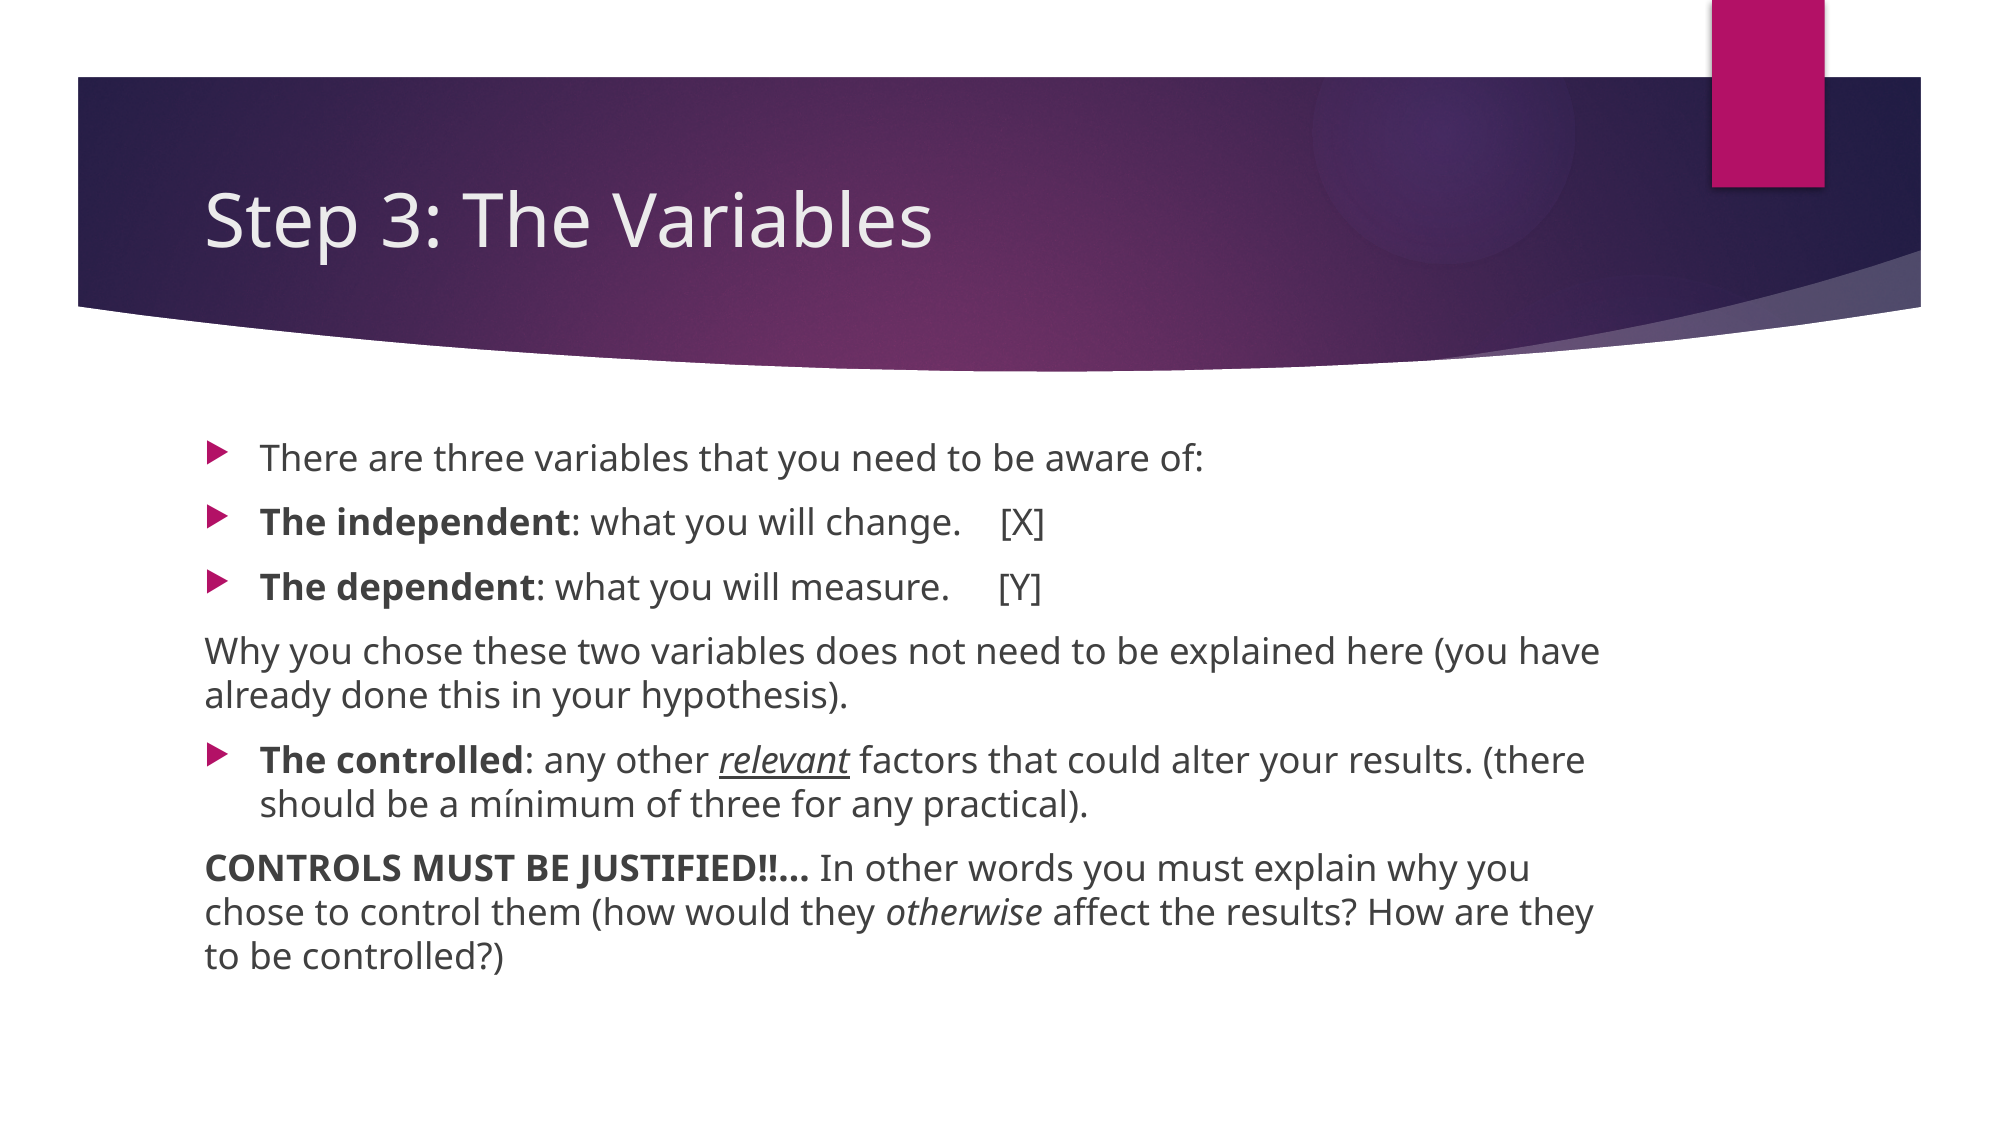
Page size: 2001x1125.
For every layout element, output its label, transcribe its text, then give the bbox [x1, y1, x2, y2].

title Step 3: The Variables [189, 159, 1627, 276]
list There are three variables that you need to be aware of: The independent: what you will change. [X] The dependent: what you will measure. [Y] Why you chose these two variables does not need to be explained here (you have already done this in your hypothesis). The controlled: any other relevant factors that could alter your results. (there should be a mínimum of three for any practical). CONTROLS MUST BE JUSTIFIED!!... In other words you must explain why you chose to control them (how would they otherwise affect the results? How are they to be controlled?) [189, 427, 1638, 988]
